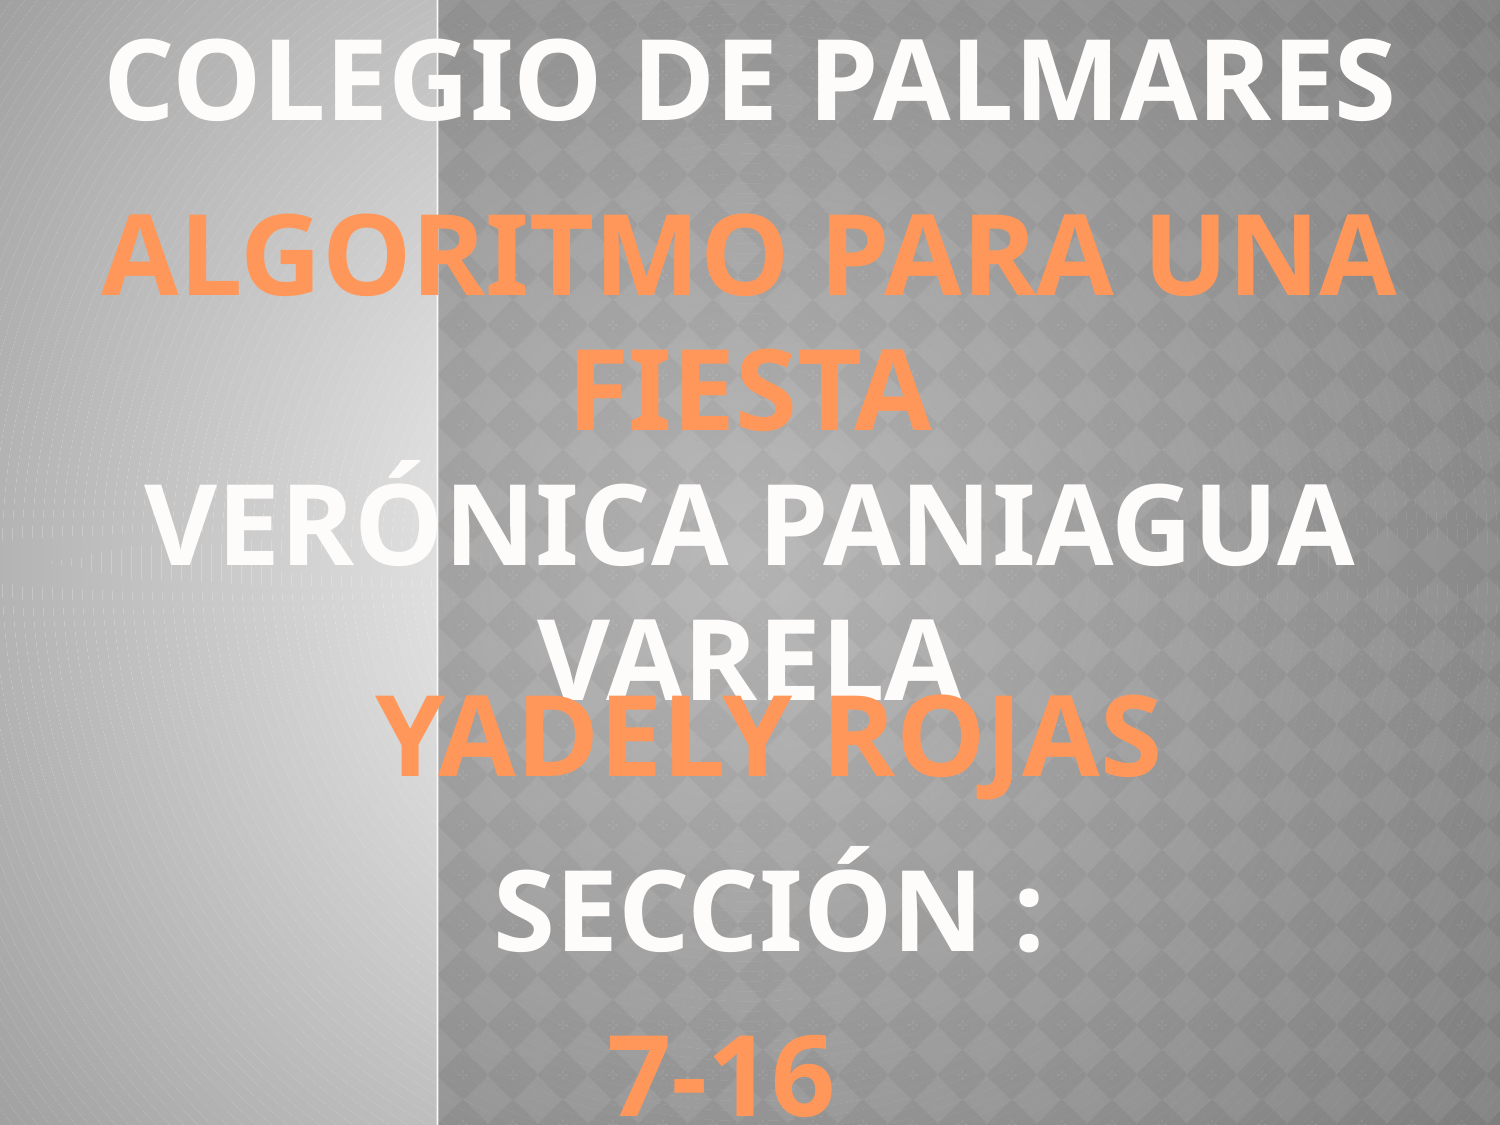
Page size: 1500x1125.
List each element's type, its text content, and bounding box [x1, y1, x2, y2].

text_box 7-16 [585, 996, 858, 1125]
text_box YADELY ROJAS [360, 656, 1178, 807]
text_box SECCIÓN : [478, 831, 1061, 982]
text_box COLEGIO DE PALMARES [88, 0, 1413, 150]
text_box ALGORITMO PARA UNA FIESTA [46, 175, 1454, 445]
text_box VERÓNICA PANIAGUA VARELA [0, 445, 1500, 731]
